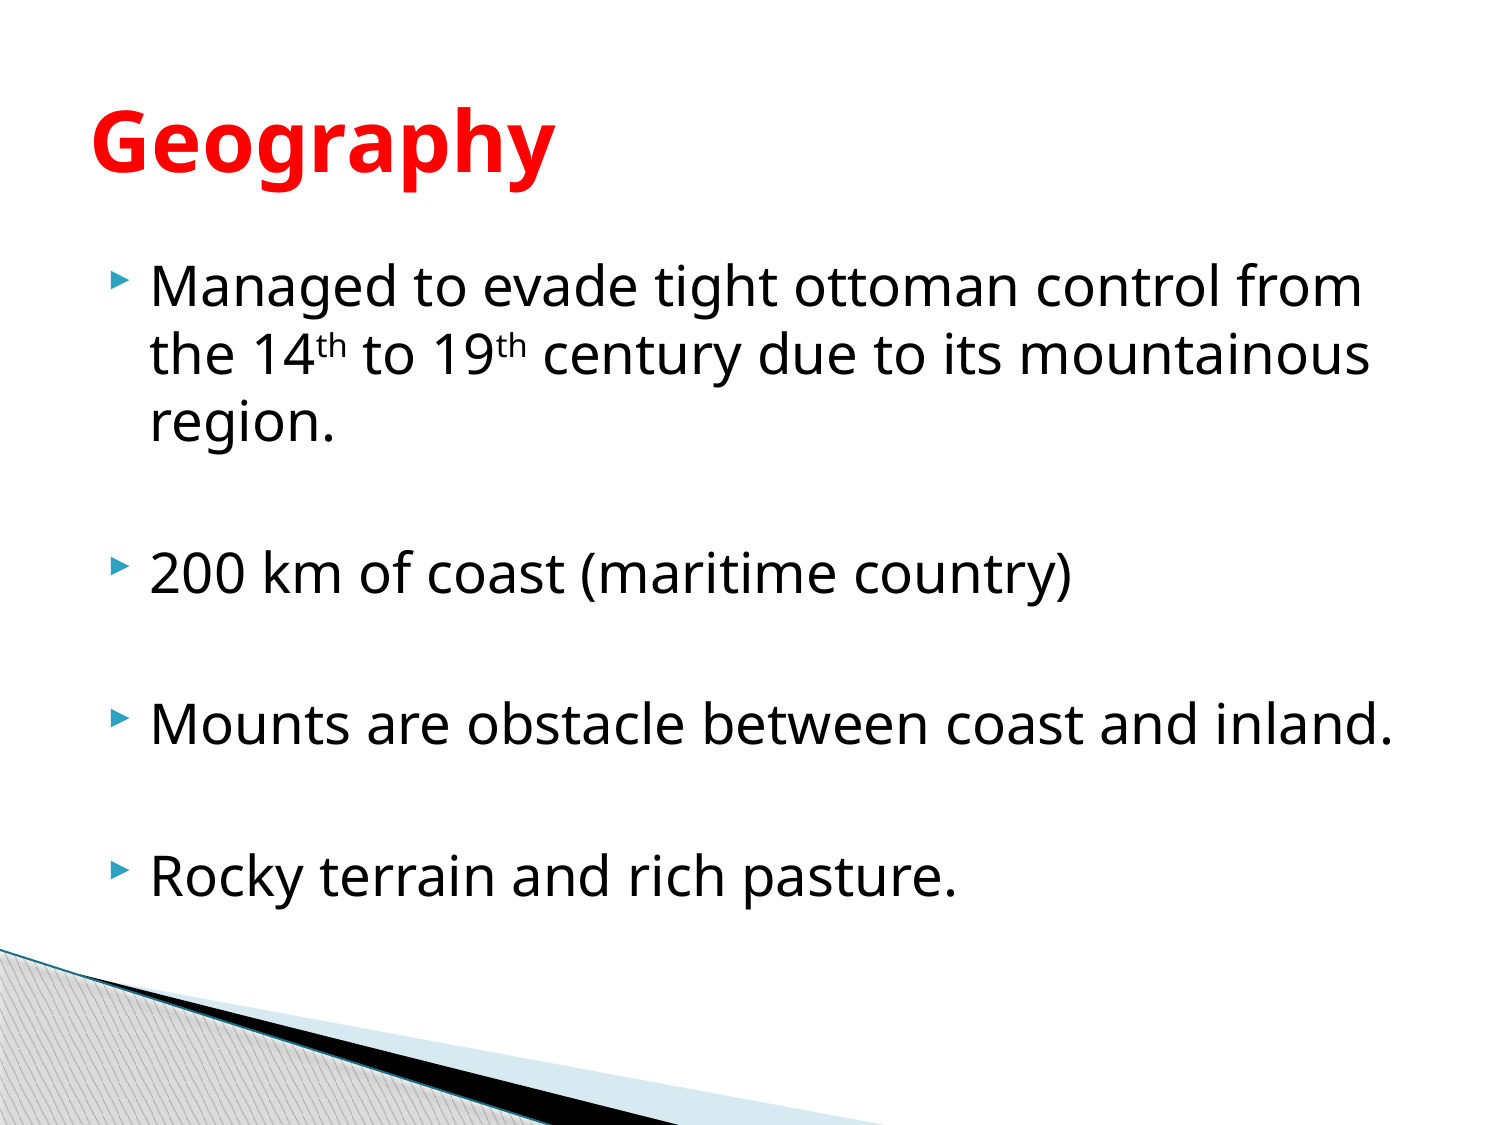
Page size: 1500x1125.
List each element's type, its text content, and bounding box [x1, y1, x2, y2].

title Geography [75, 45, 1425, 233]
list Managed to evade tight ottoman control from the 14th to 19th century due to its mountainous region. 200 km of coast (maritime country) Mounts are obstacle between coast and inland. Rocky terrain and rich pasture. [75, 243, 1425, 986]
